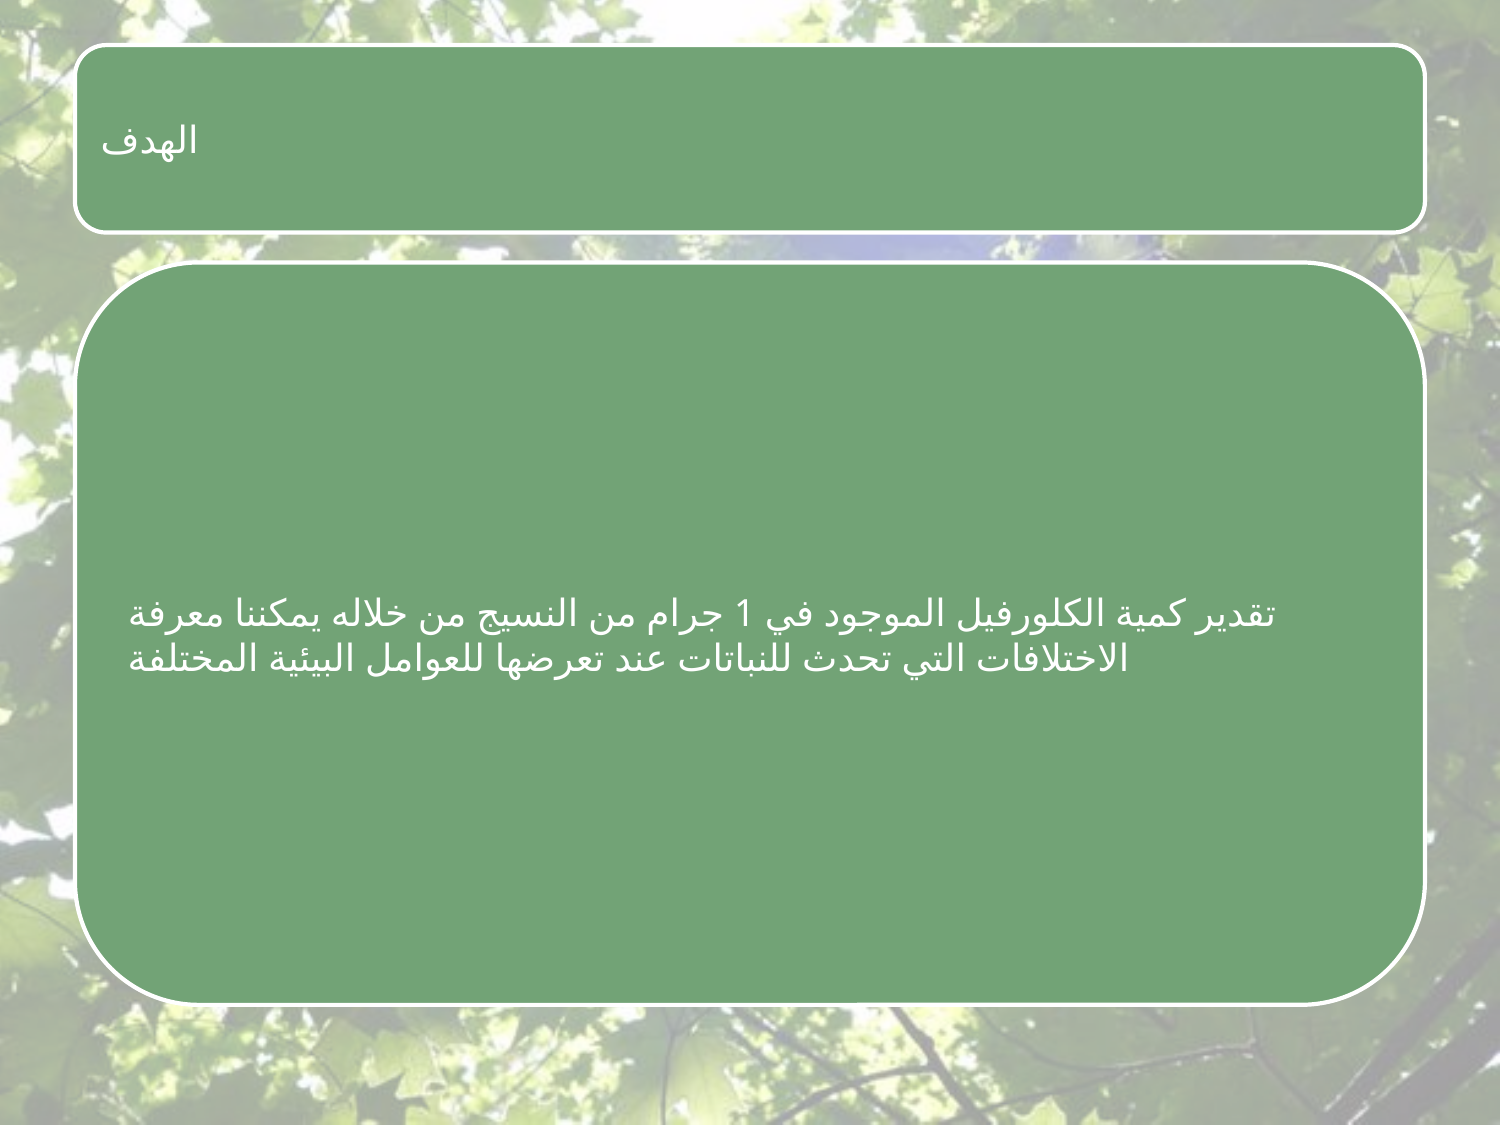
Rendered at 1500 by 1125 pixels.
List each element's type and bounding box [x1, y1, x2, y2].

list [74, 262, 1426, 1006]
text_box [74, 44, 1426, 233]
